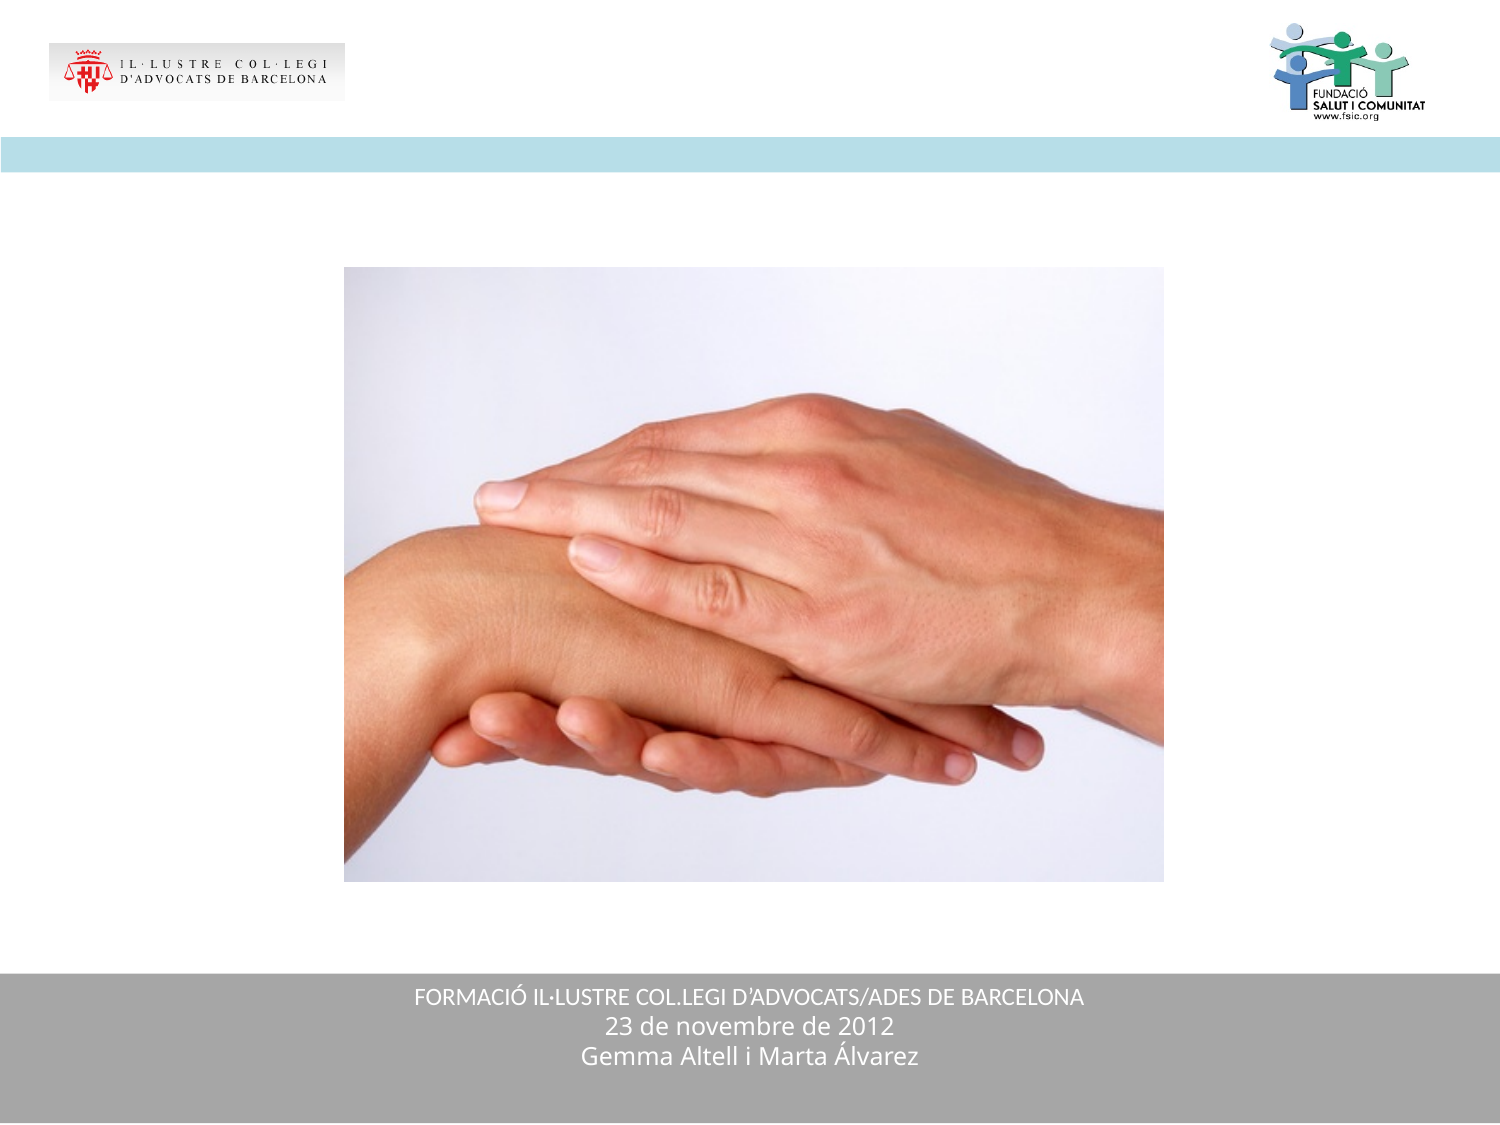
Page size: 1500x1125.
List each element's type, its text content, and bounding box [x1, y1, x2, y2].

picture [48, 43, 346, 101]
picture [1269, 22, 1425, 121]
text_box [0, 137, 1500, 173]
picture [344, 266, 1164, 882]
text_box FORMACIÓ IL·LUSTRE COL.LEGI D’ADVOCATS/ADES DE BARCELONA 23 de novembre de 2012 Gemma Altell i Marta Álvarez [0, 973, 1500, 1124]
